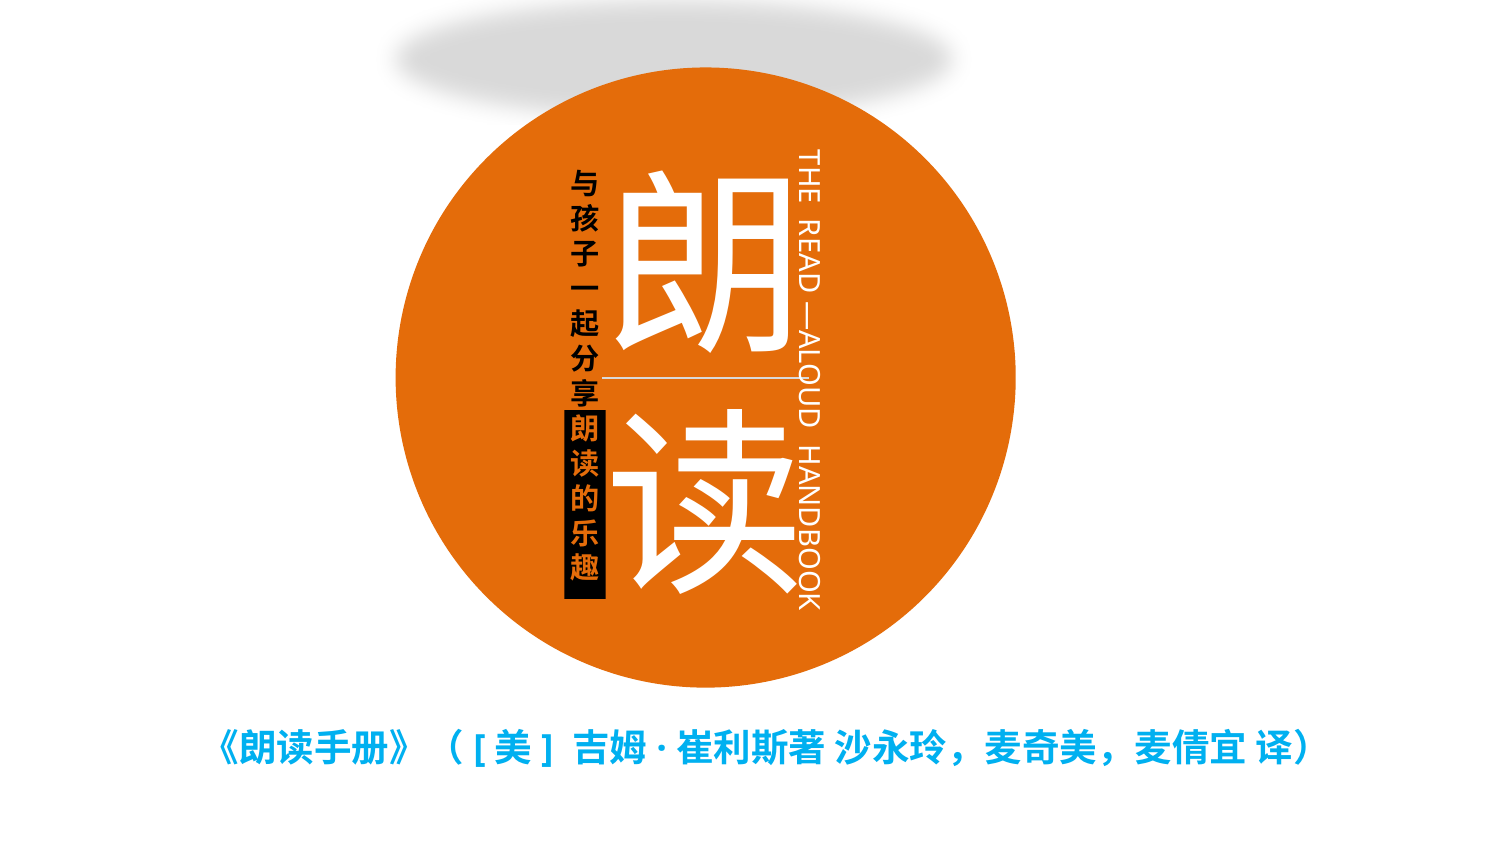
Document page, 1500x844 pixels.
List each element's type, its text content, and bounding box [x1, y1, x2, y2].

text_box 《朗读手册》（[美] 吉姆·崔利斯著 沙永玲，麦奇美，麦倩宜 译） [187, 716, 1346, 777]
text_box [395, 67, 1016, 688]
